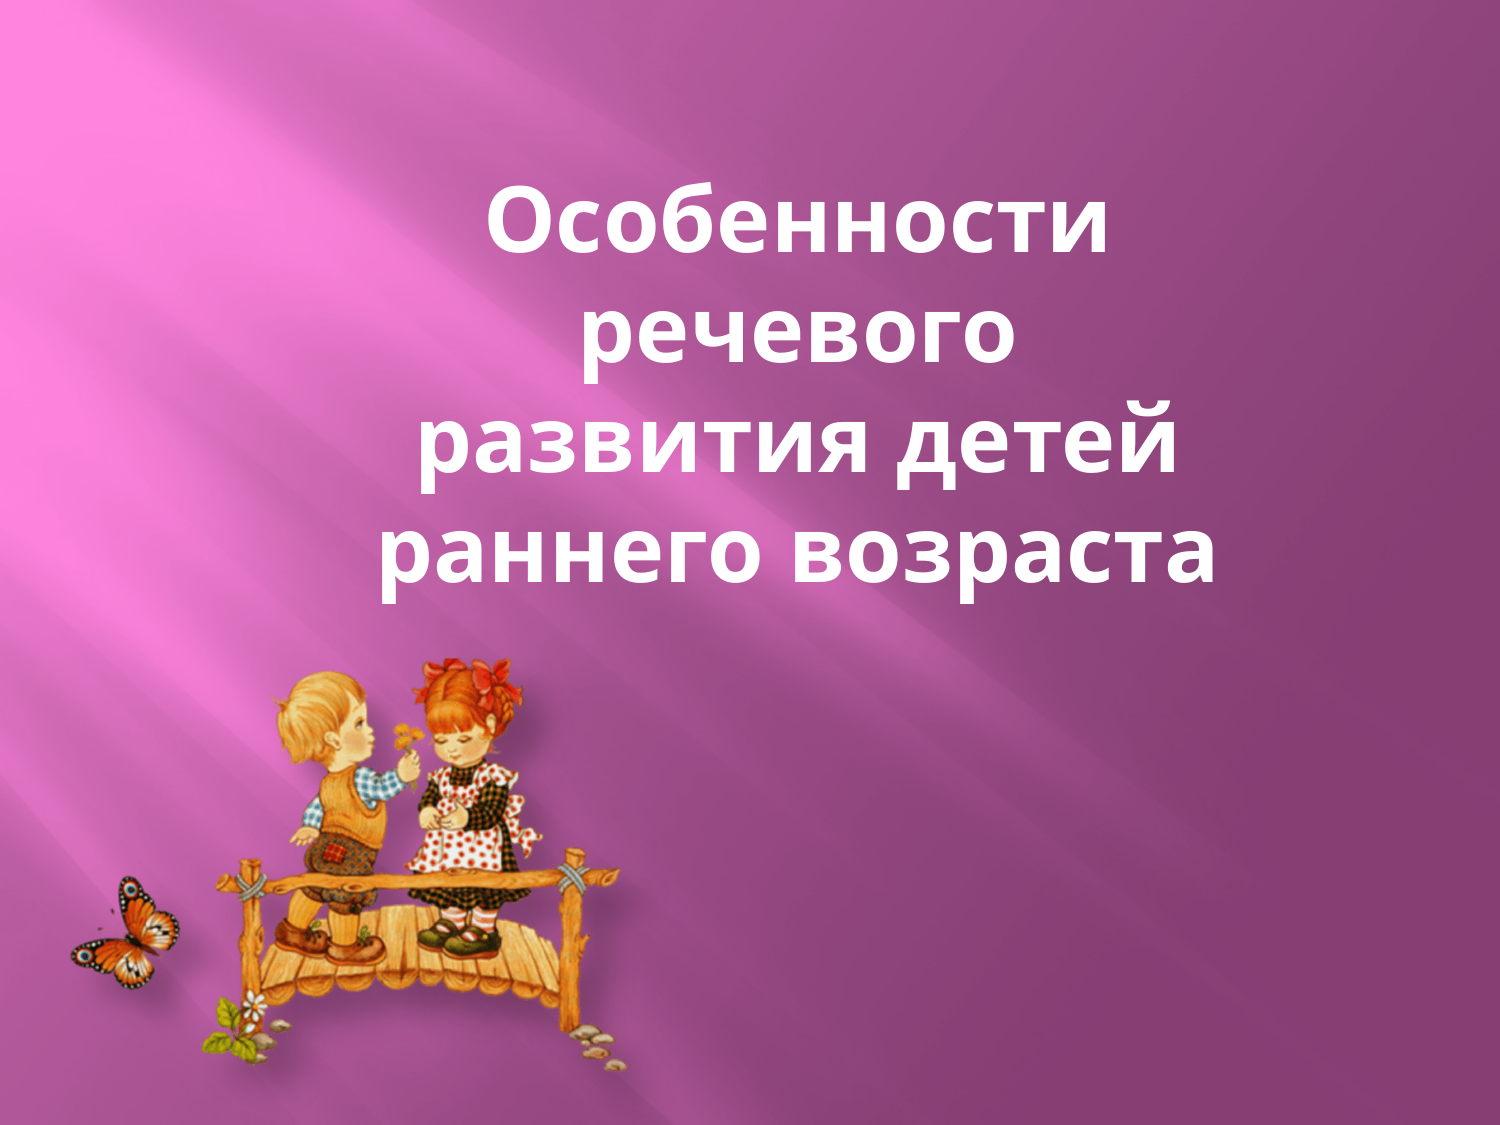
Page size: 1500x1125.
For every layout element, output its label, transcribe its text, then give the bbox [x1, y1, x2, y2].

title Особенности речевого развития детей раннего возраста [348, 515, 1249, 601]
picture [40, 656, 638, 1088]
